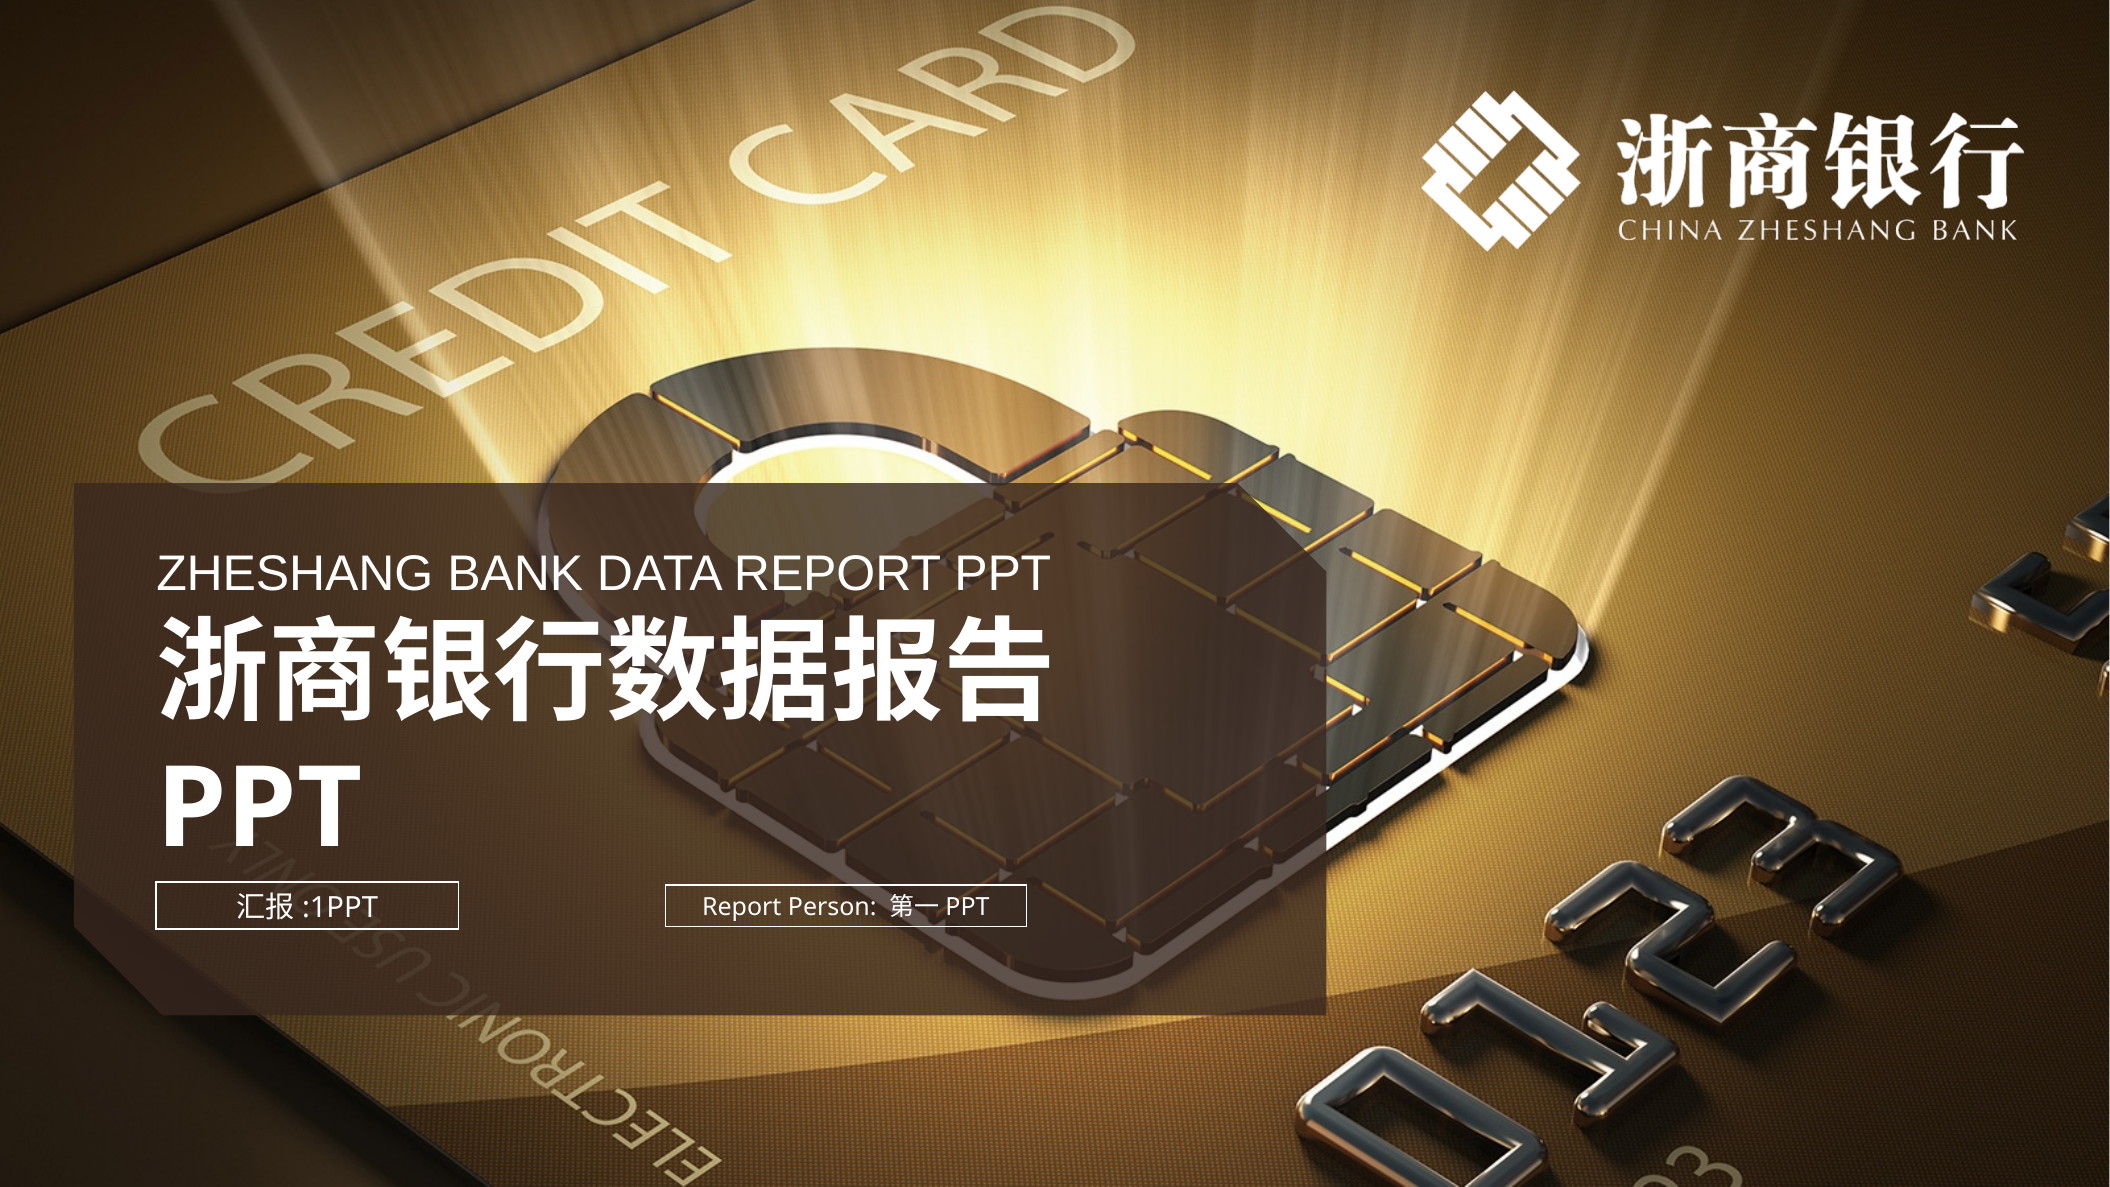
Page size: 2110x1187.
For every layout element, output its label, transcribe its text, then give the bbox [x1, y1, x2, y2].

text_box Report Person: 第一PPT [665, 884, 1027, 927]
text_box 汇报:1PPT [156, 882, 459, 929]
text_box [0, 0, 2110, 1187]
picture [1412, 85, 2034, 257]
text_box 浙商银行数据报告PPT [156, 599, 1280, 870]
text_box ZHESHANG BANK DATA REPORT PPT [156, 540, 1173, 599]
text_box [72, 482, 1328, 1017]
